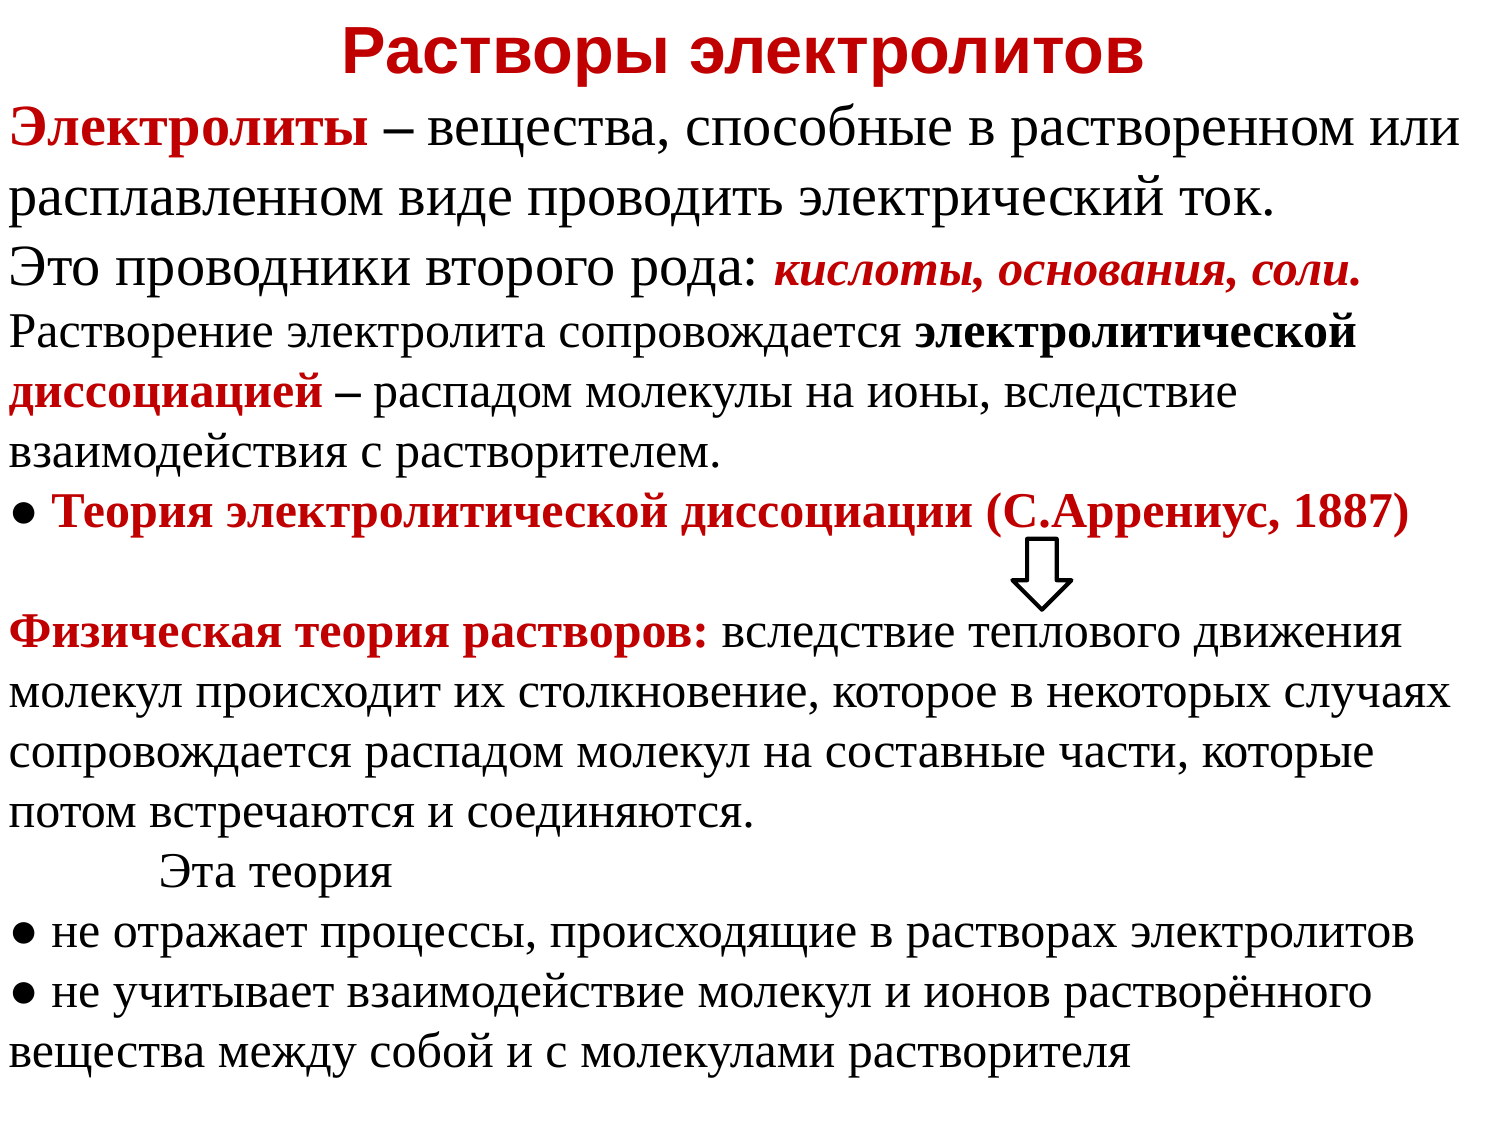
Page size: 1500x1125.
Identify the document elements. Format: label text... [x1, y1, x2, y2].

text_box Растворы электролитов Электролиты – вещества, способные в растворенном или расплавленном виде проводить электрический ток. Это проводники второго рода: кислоты, основания, соли. Растворение электролита сопровождается электролитической диссоциацией – распадом молекулы на ионы, вследствие взаимодействия с растворителем. ● Теория электролитической диссоциации (С.Аррениус, 1887) Физическая теория растворов: вследствие теплового движения молекул происходит их столкновение, которое в некоторых случаях сопровождается распадом молекул на составные части, которые потом встречаются и соединяются. Эта теория ● не отражает процессы, происходящие в растворах электролитов ● не учитывает взаимодействие молекул и ионов растворённого вещества между собой и с молекулами растворителя [0, 0, 1494, 1125]
text_box [1010, 536, 1074, 612]
